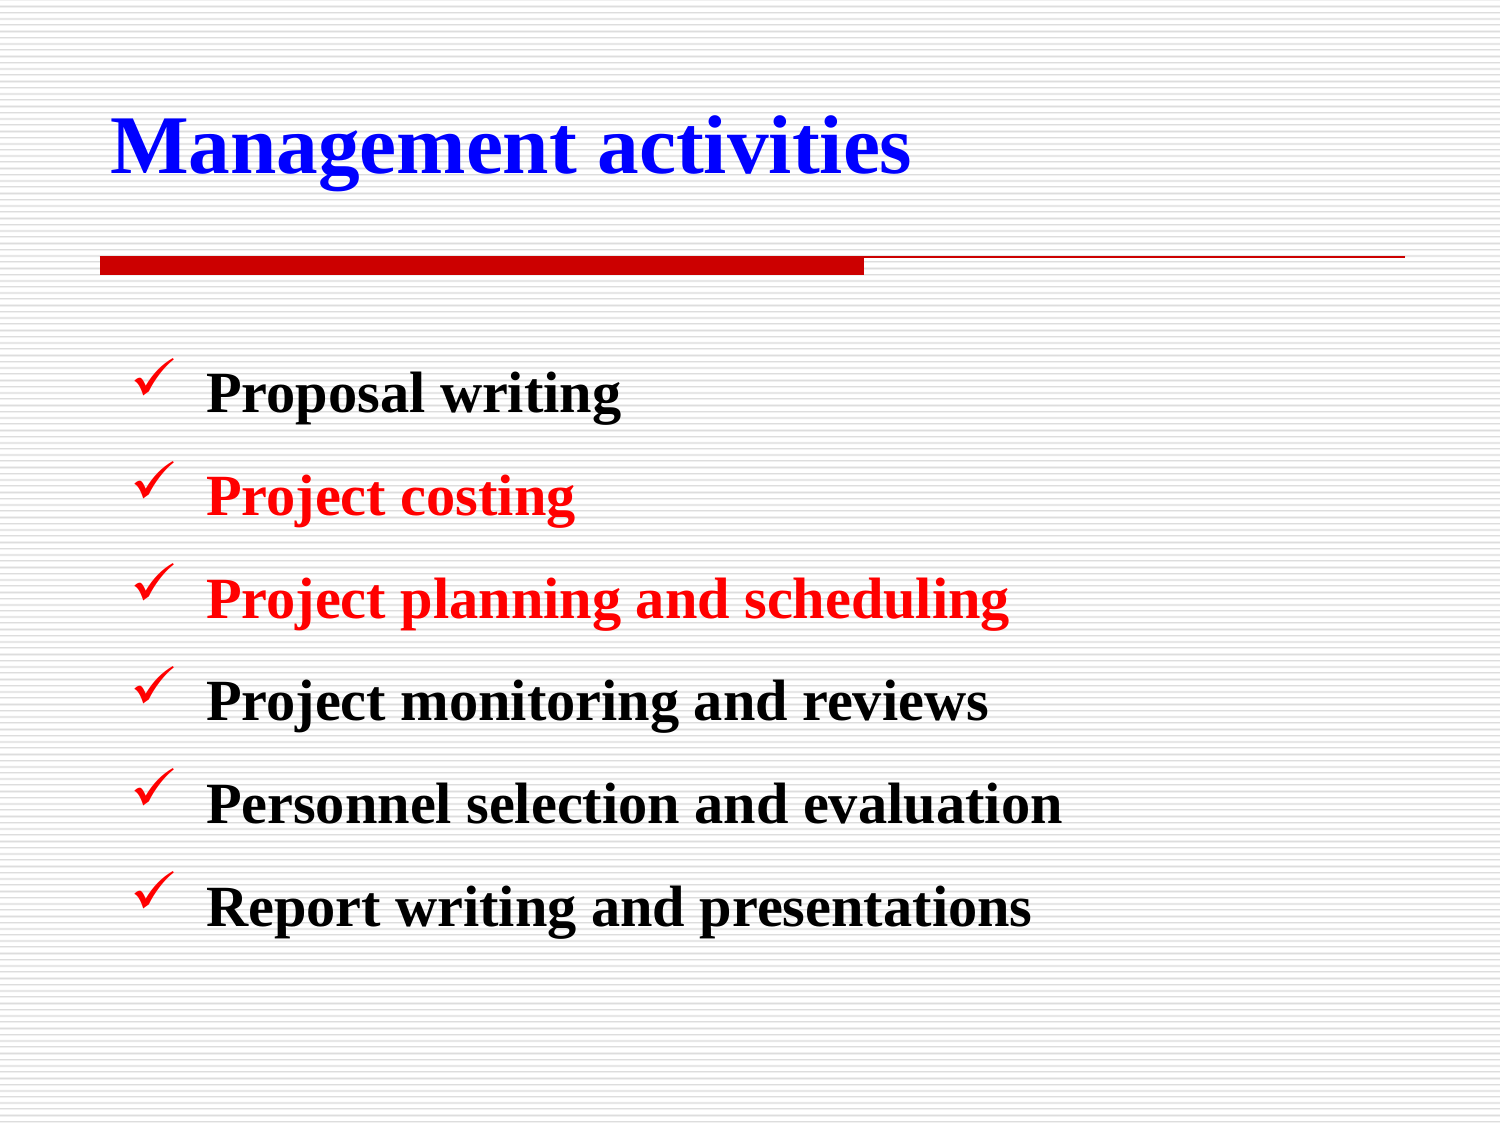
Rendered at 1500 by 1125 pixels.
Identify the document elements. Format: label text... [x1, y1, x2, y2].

list Proposal writing Project costing Project planning and scheduling Project monitoring and reviews Personnel selection and evaluation Report writing and presentations [115, 326, 1355, 963]
title Management activities [95, 16, 1371, 198]
picture [0, 0, 1500, 1125]
